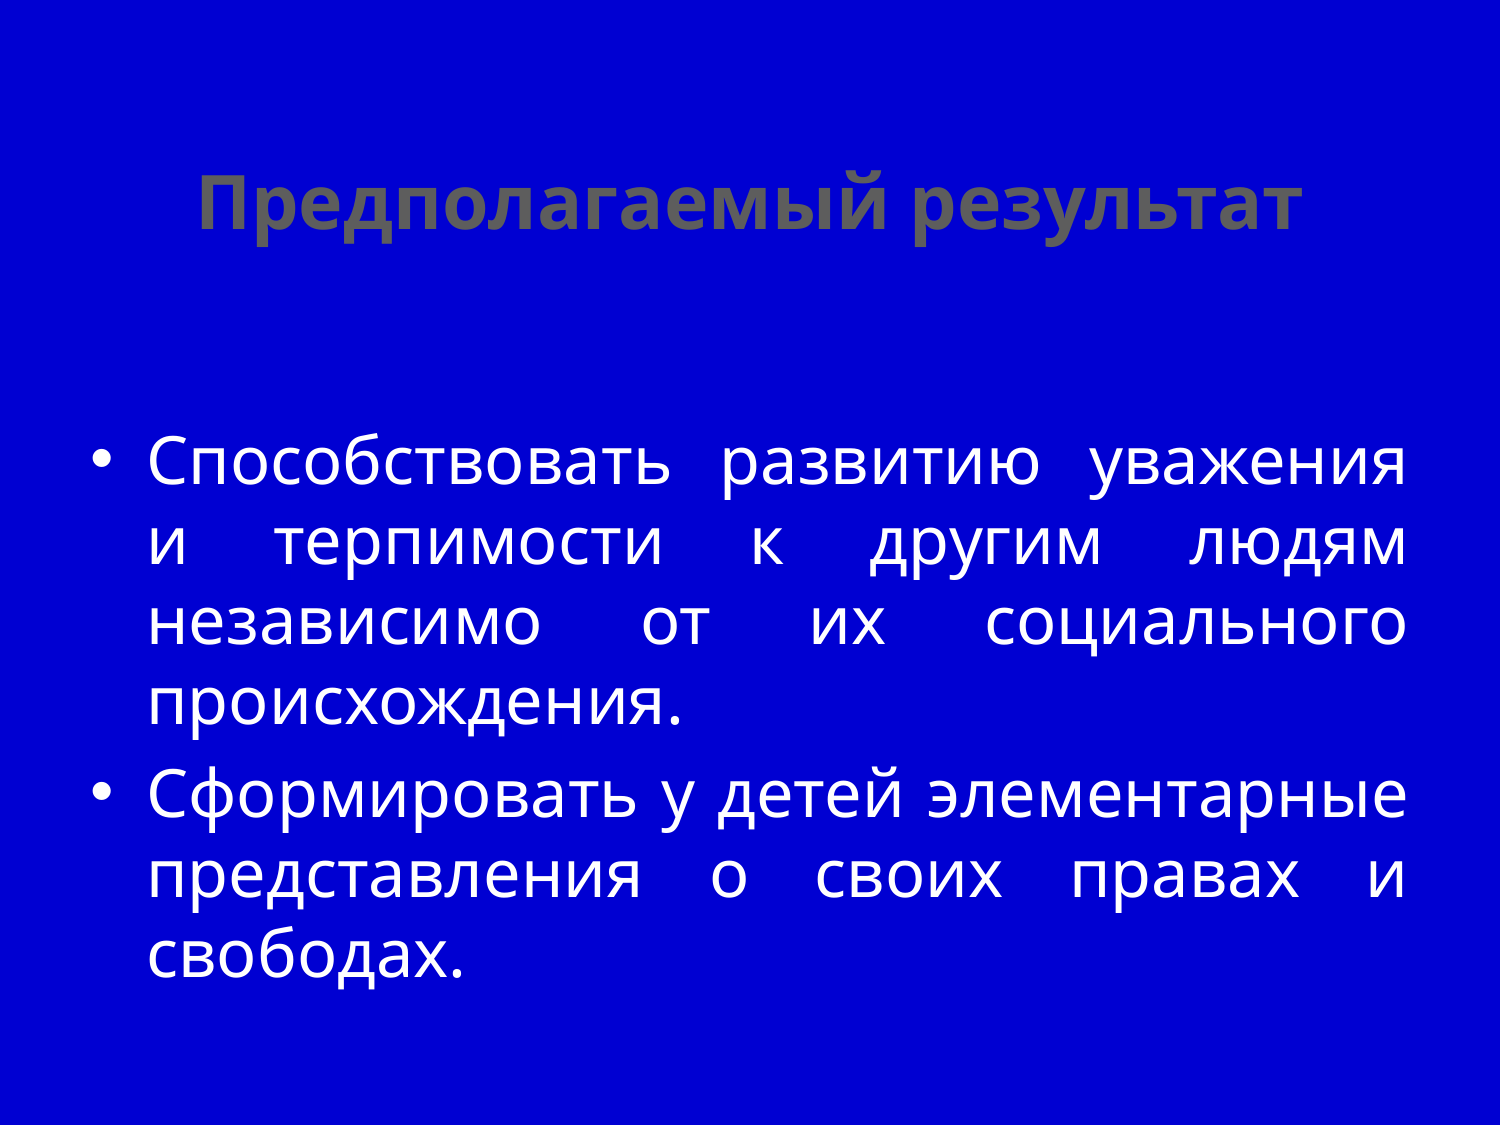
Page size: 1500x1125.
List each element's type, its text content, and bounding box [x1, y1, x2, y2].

list Способствовать развитию уважения и терпимости к другим людям независимо от их социального происхождения. Сформировать у детей элементарные представления о своих правах и свободах. [74, 409, 1426, 891]
title Предполагаемый результат [74, 116, 1426, 282]
